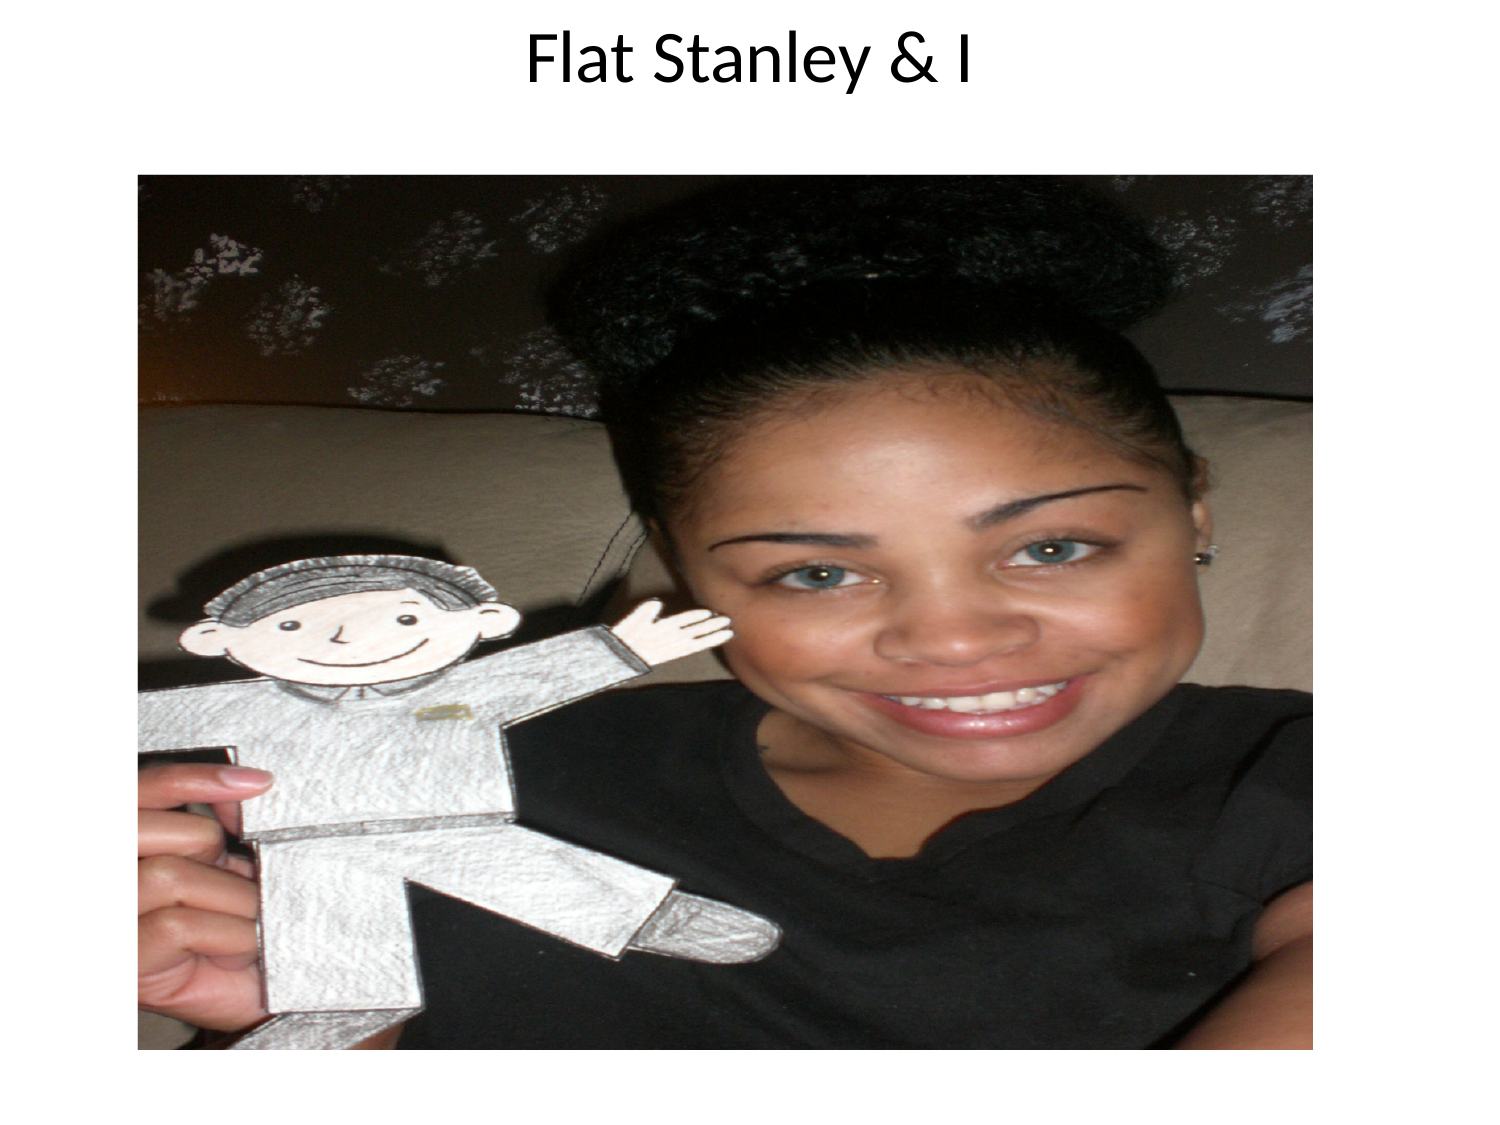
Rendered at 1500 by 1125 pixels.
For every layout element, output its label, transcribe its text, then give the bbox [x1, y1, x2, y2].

title Flat Stanley & I [75, 0, 1425, 105]
picture [139, 24, 1312, 1125]
